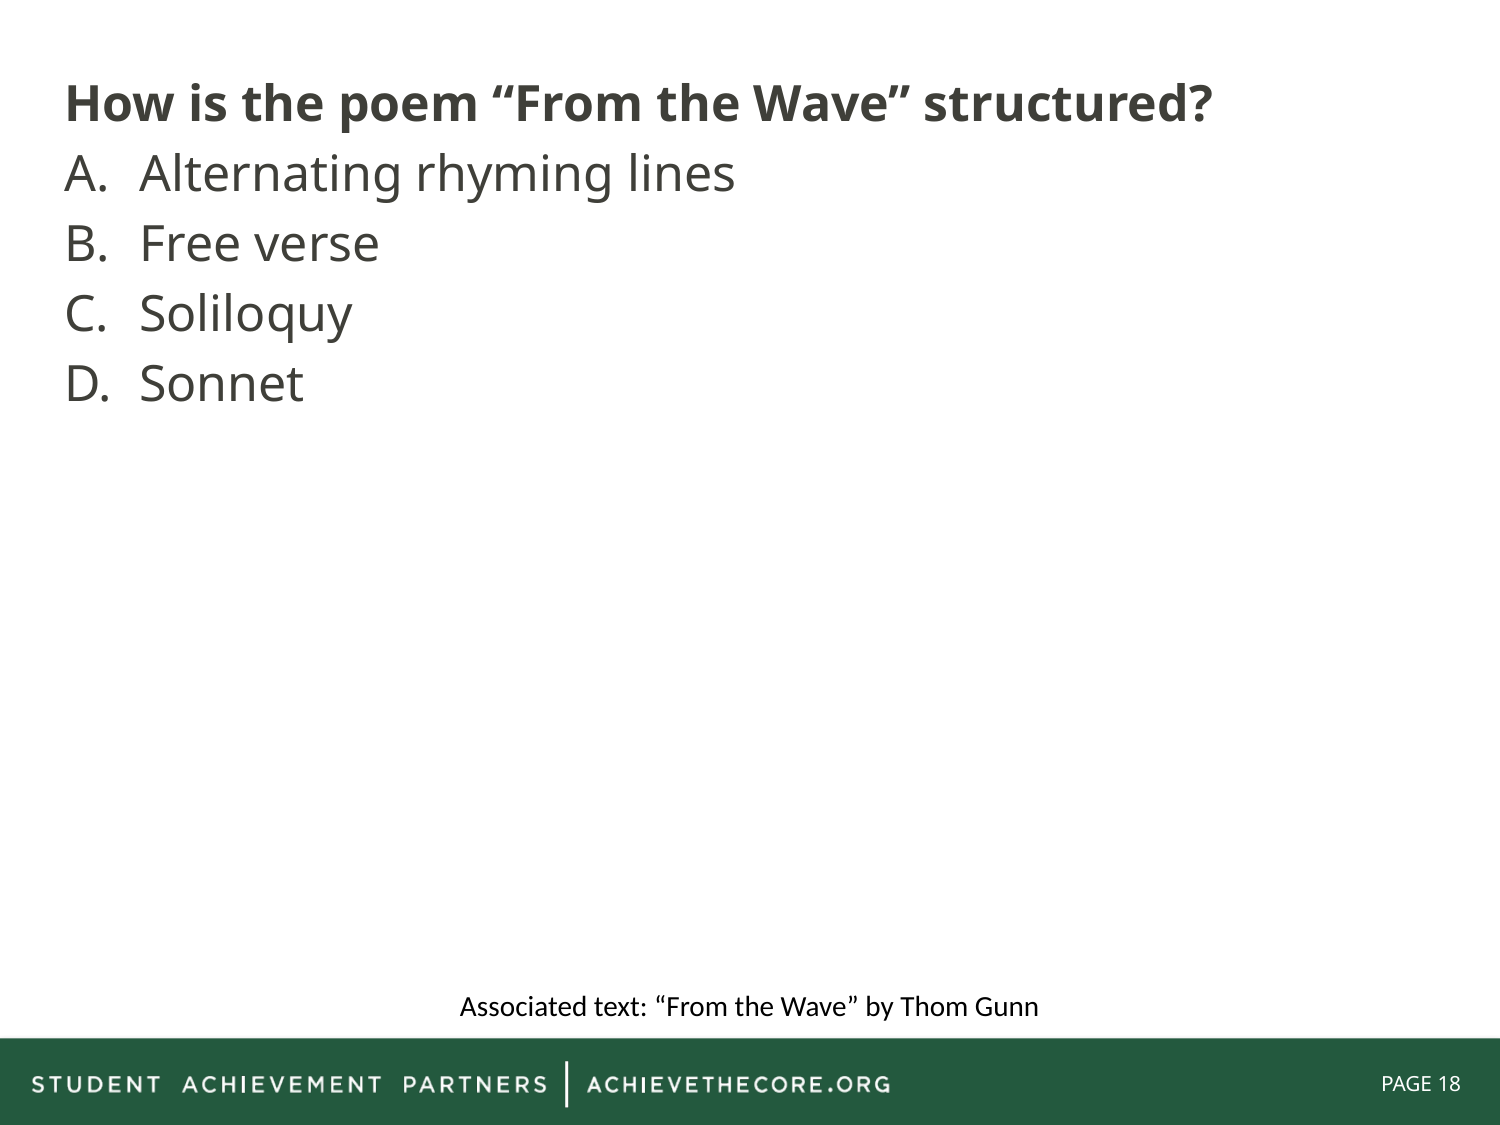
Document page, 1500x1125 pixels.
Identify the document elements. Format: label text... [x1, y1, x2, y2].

text_box Associated text: “From the Wave” by Thom Gunn [0, 979, 1500, 1030]
list How is the poem “From the Wave” structured? Alternating rhyming lines Free verse Soliloquy Sonnet [49, 64, 1442, 979]
